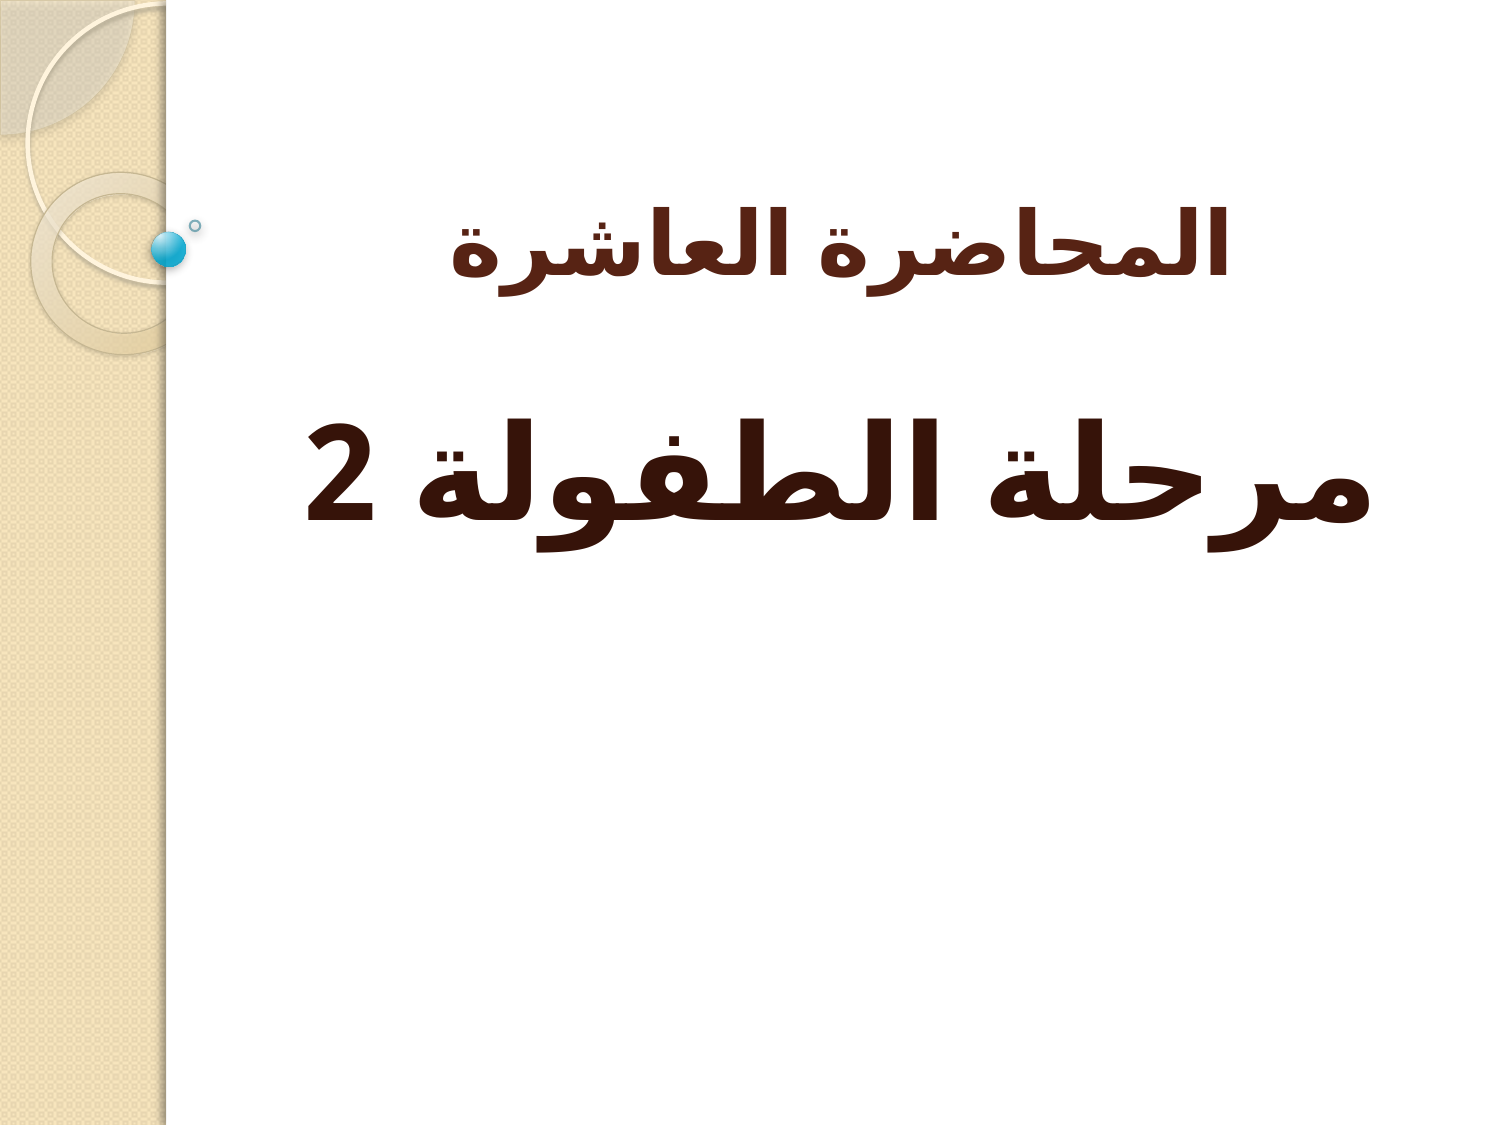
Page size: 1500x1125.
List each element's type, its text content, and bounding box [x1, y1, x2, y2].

title المحاضرة العاشرة [234, 59, 1450, 301]
subtitle مرحلة الطفولة 2 [234, 386, 1454, 591]
